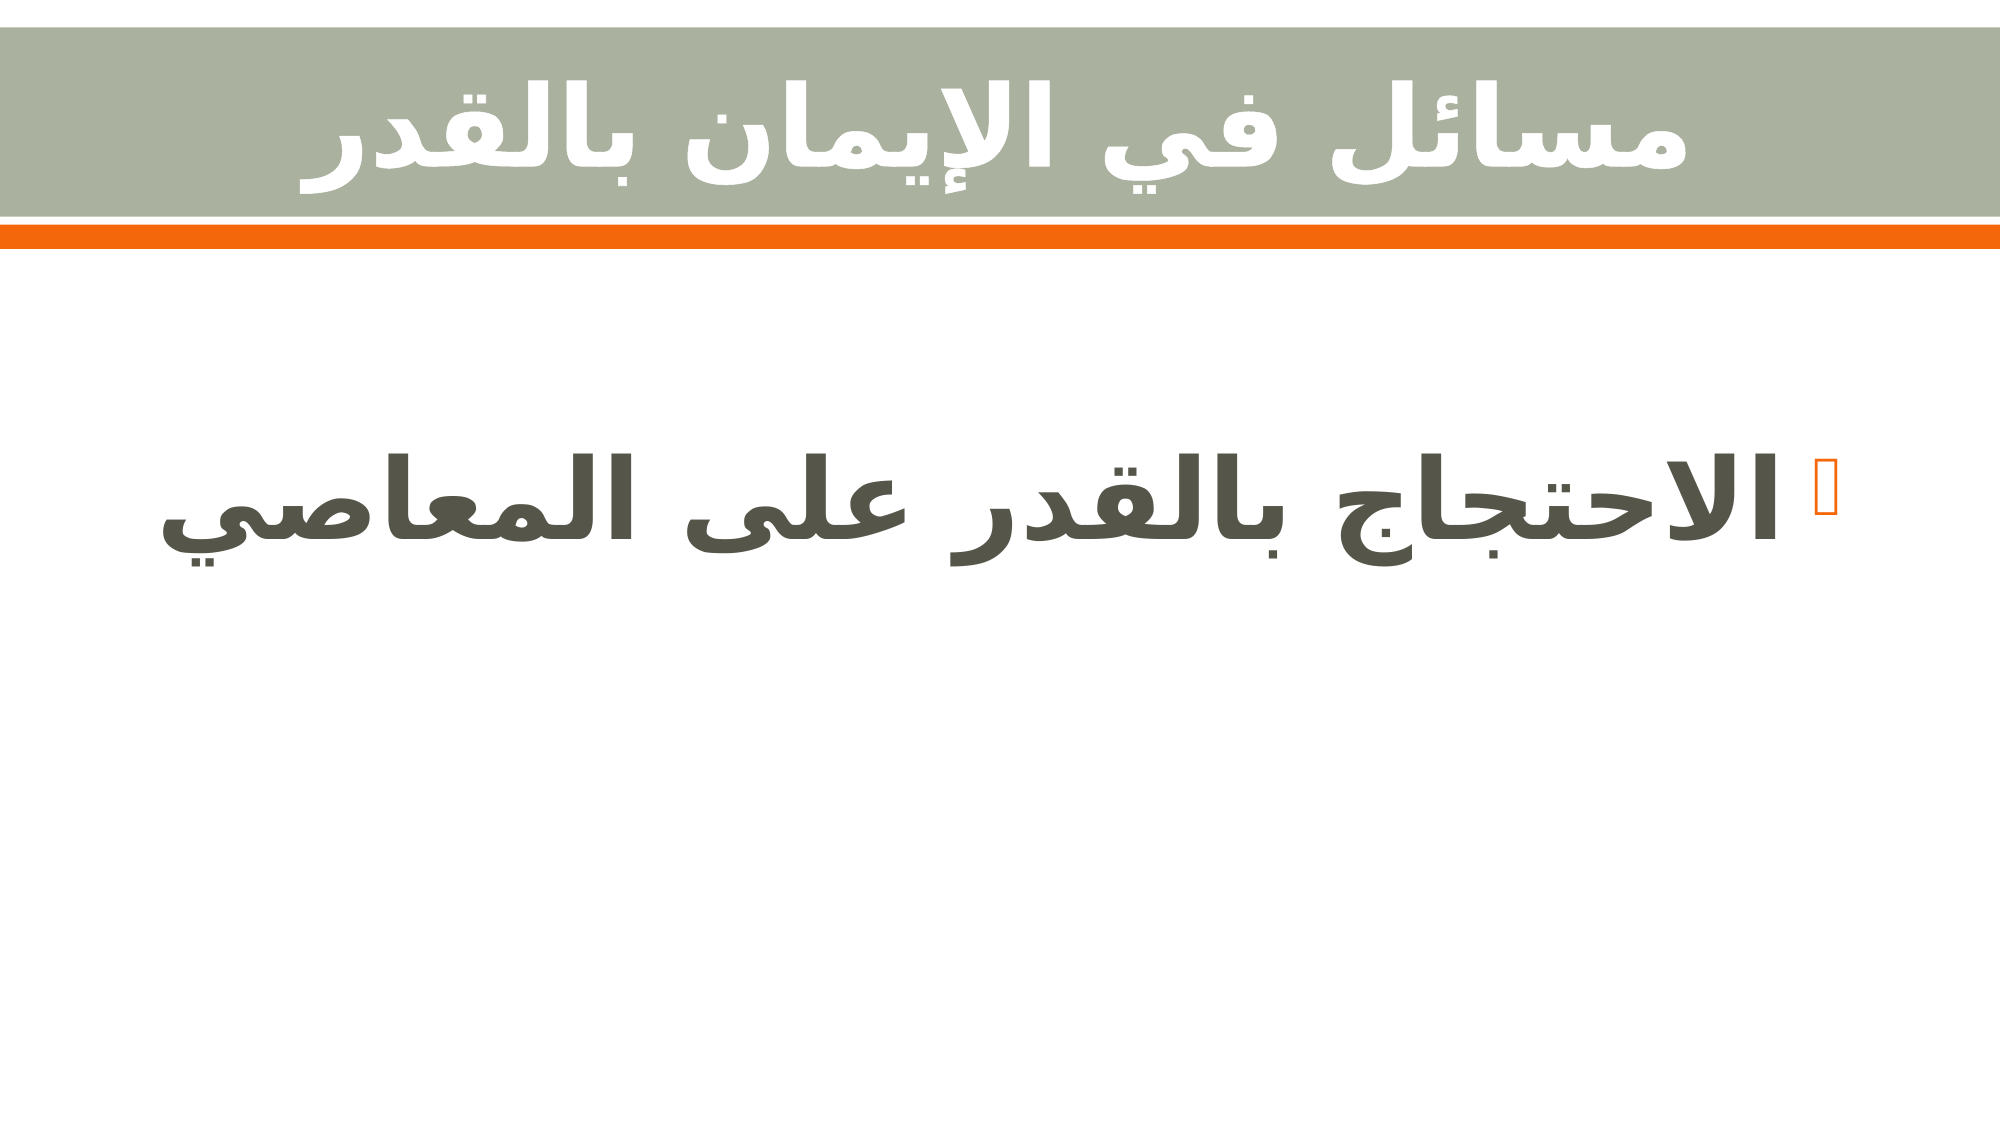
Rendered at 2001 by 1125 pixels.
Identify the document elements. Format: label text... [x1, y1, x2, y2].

list الاحتجاج بالقدر على المعاصي [99, 262, 1900, 1005]
title مسائل في الإيمان بالقدر [99, 29, 1900, 213]
